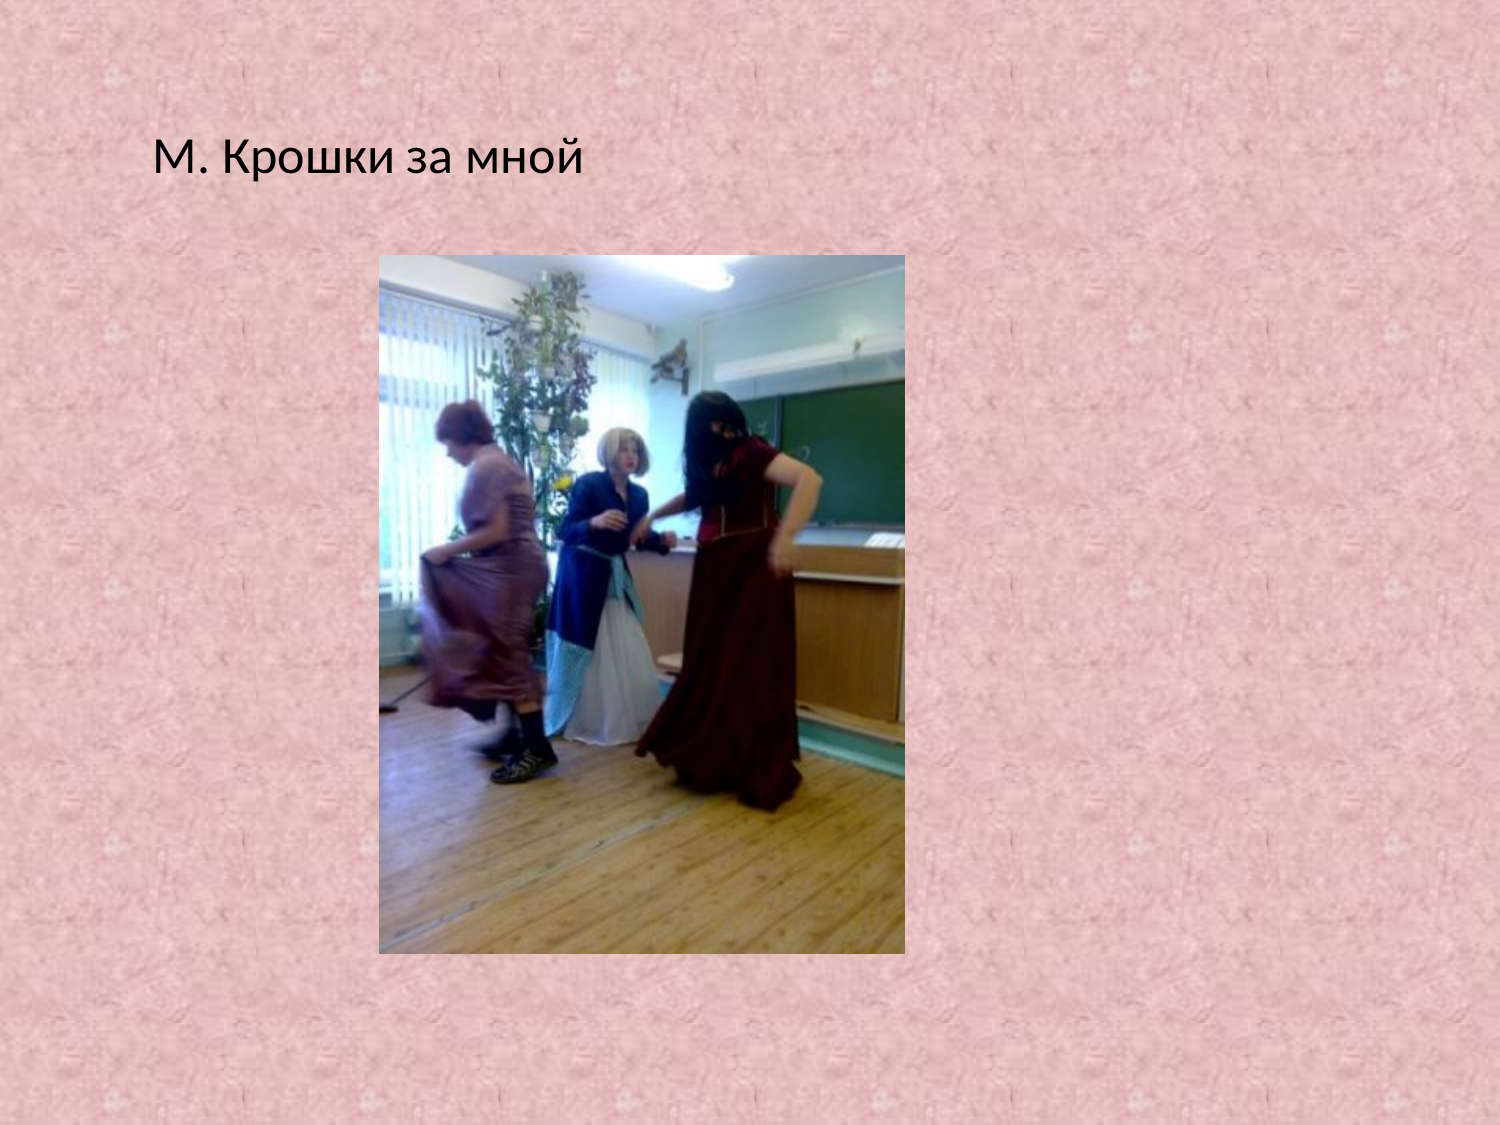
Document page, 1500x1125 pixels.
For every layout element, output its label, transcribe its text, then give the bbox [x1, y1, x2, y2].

text_box М. Крошки за мной [138, 113, 612, 191]
picture [0, 0, 1500, 1125]
